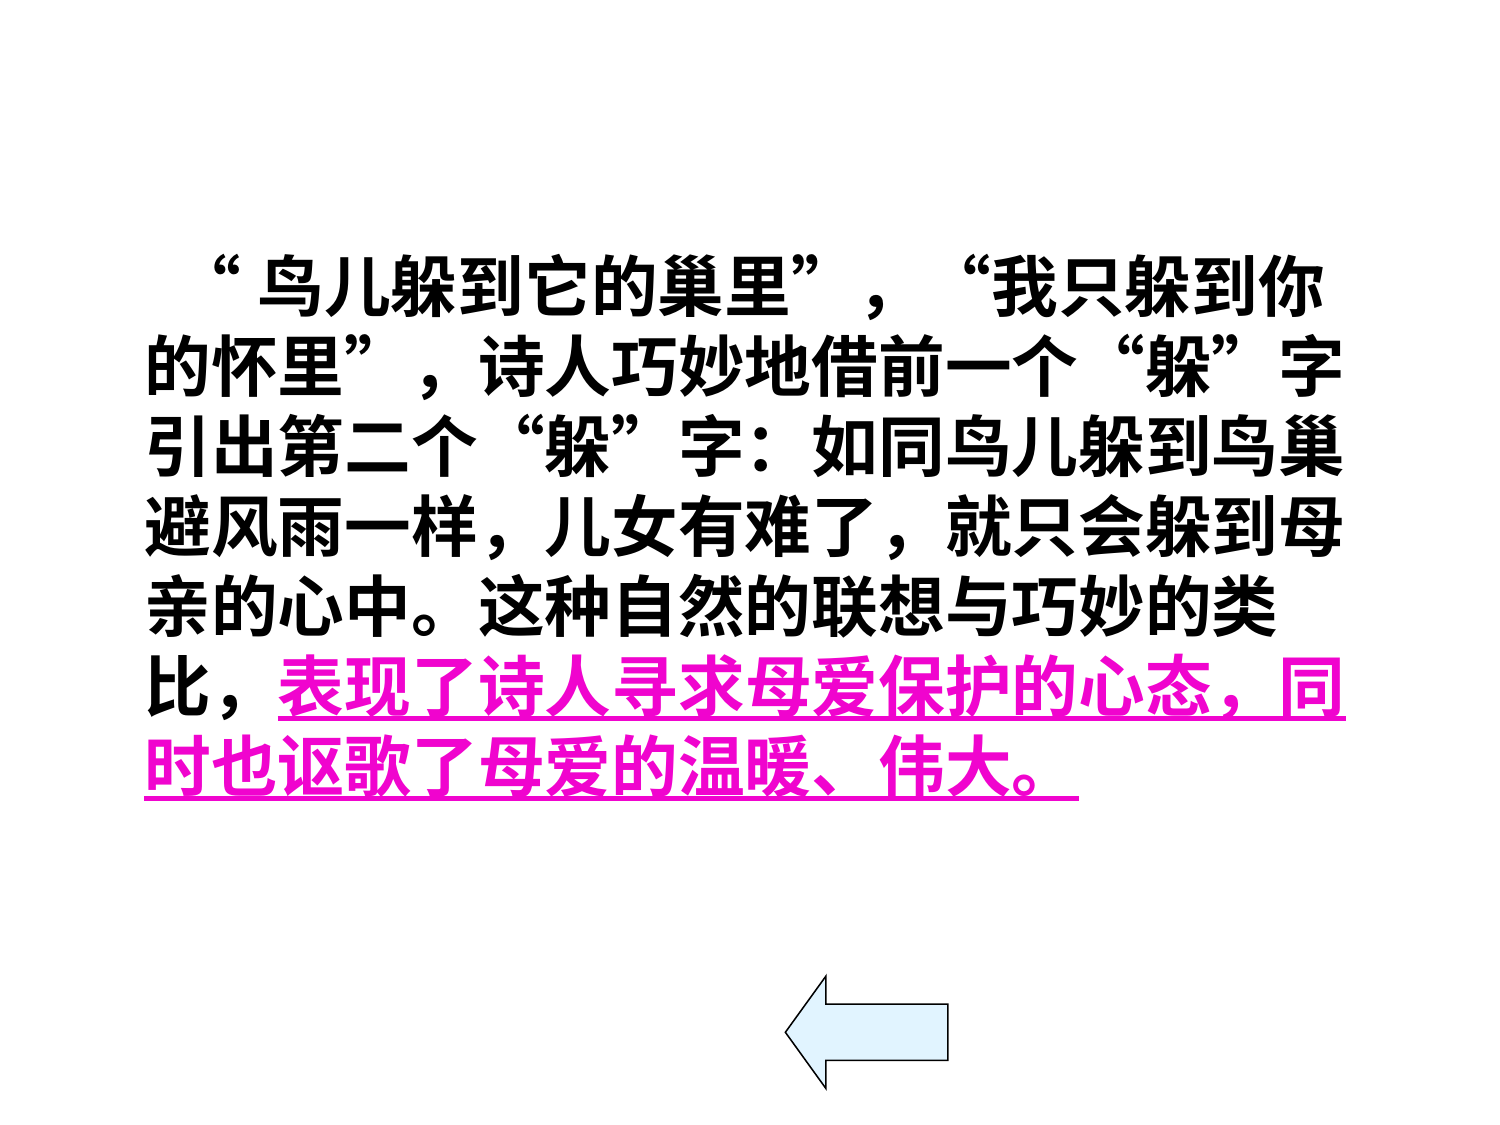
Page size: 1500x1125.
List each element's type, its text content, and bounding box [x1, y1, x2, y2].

text_box [785, 976, 948, 1089]
text_box “鸟儿躲到它的巢里”，“我只躲到你的怀里”，诗人巧妙地借前一个“躲”字引出第二个“躲”字：如同鸟儿躲到鸟巢避风雨一样，儿女有难了，就只会躲到母亲的心中。这种自然的联想与巧妙的类比，表现了诗人寻求母爱保护的心态，同时也讴歌了母爱的温暖、伟大。 [129, 237, 1370, 812]
